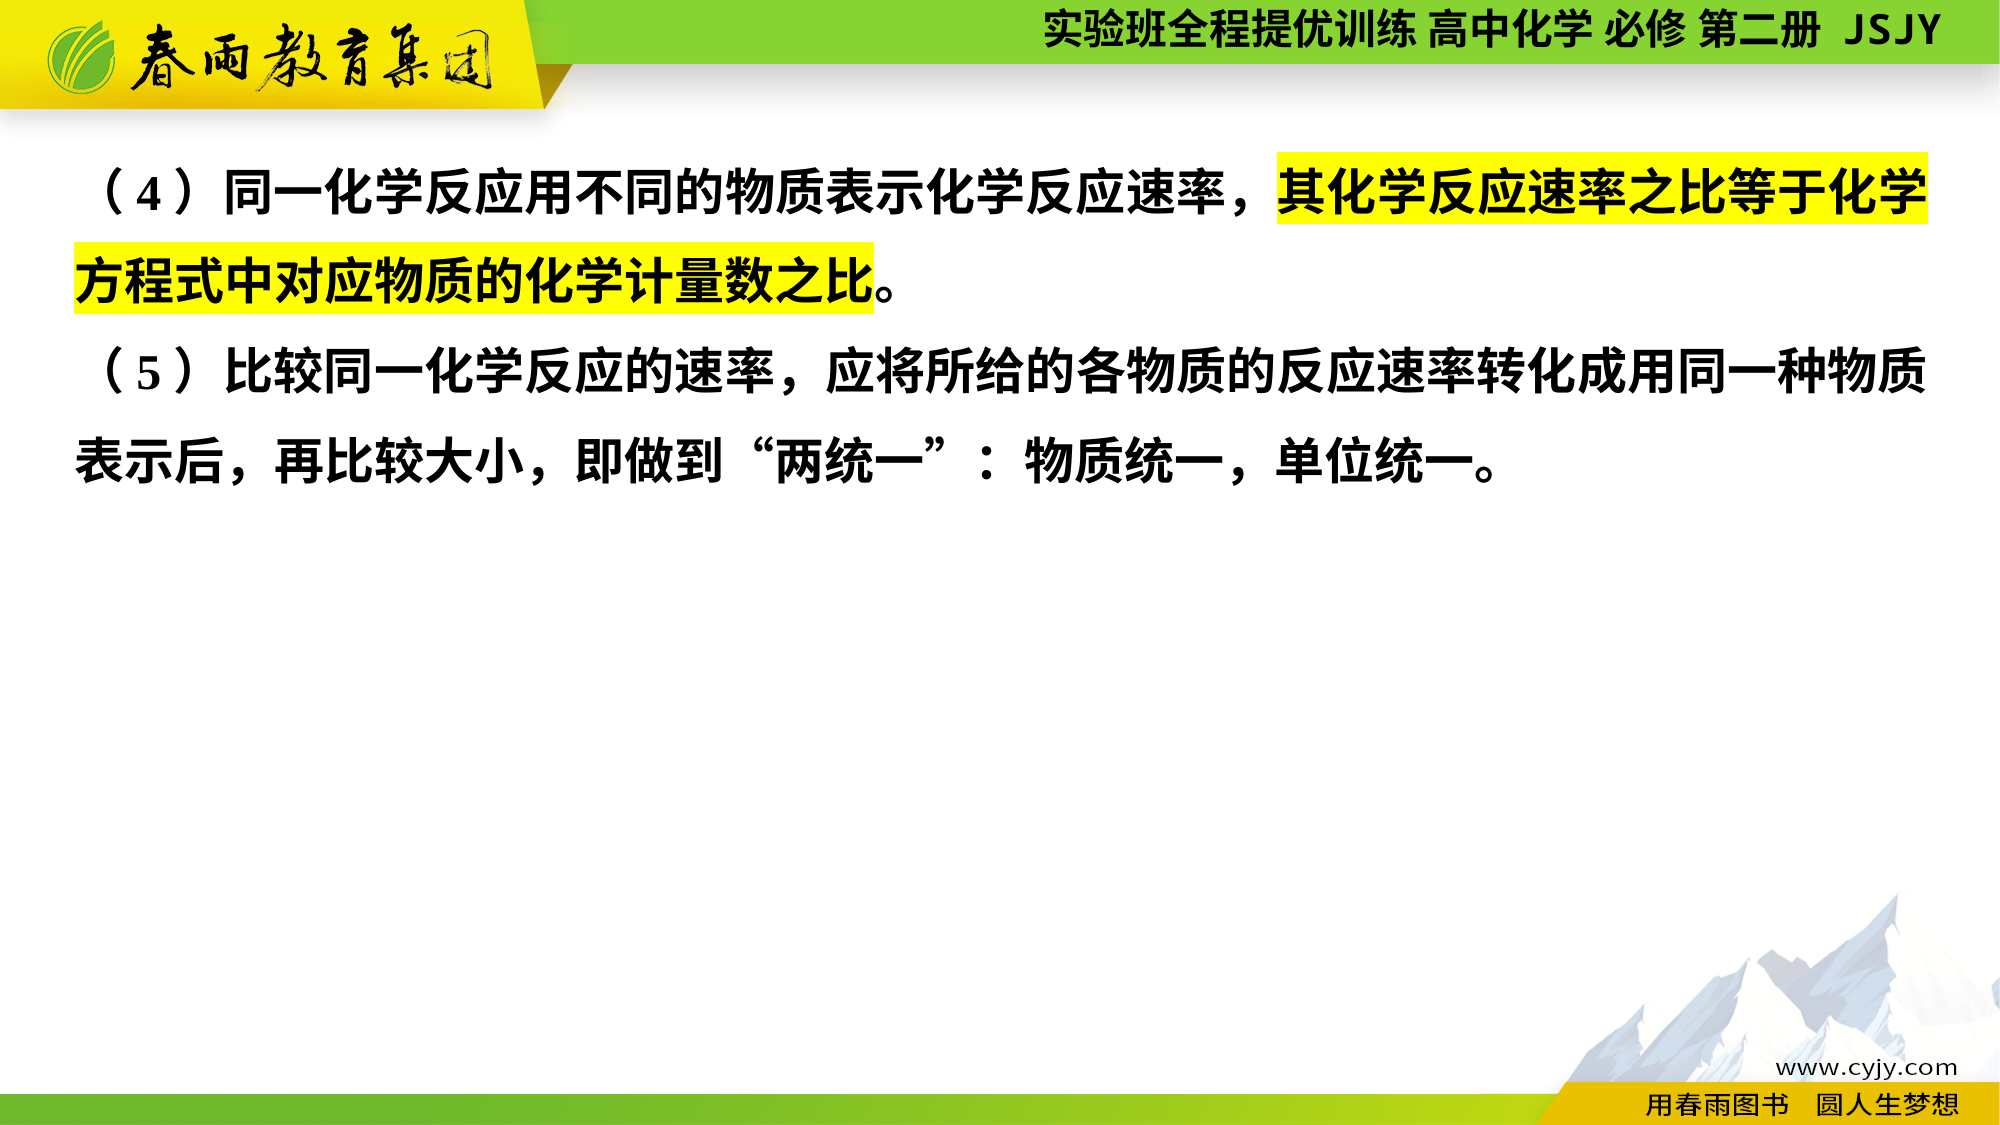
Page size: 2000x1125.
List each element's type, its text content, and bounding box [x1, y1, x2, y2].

list （4）同一化学反应用不同的物质表示化学反应速率，其化学反应速率之比等于化学方程式中对应物质的化学计量数之比。 （5）比较同一化学反应的速率，应将所给的各物质的反应速率转化成用同一种物质表示后，再比较大小，即做到“两统一”：物质统一，单位统一。 [59, 122, 1944, 490]
picture [0, 0, 2000, 1125]
